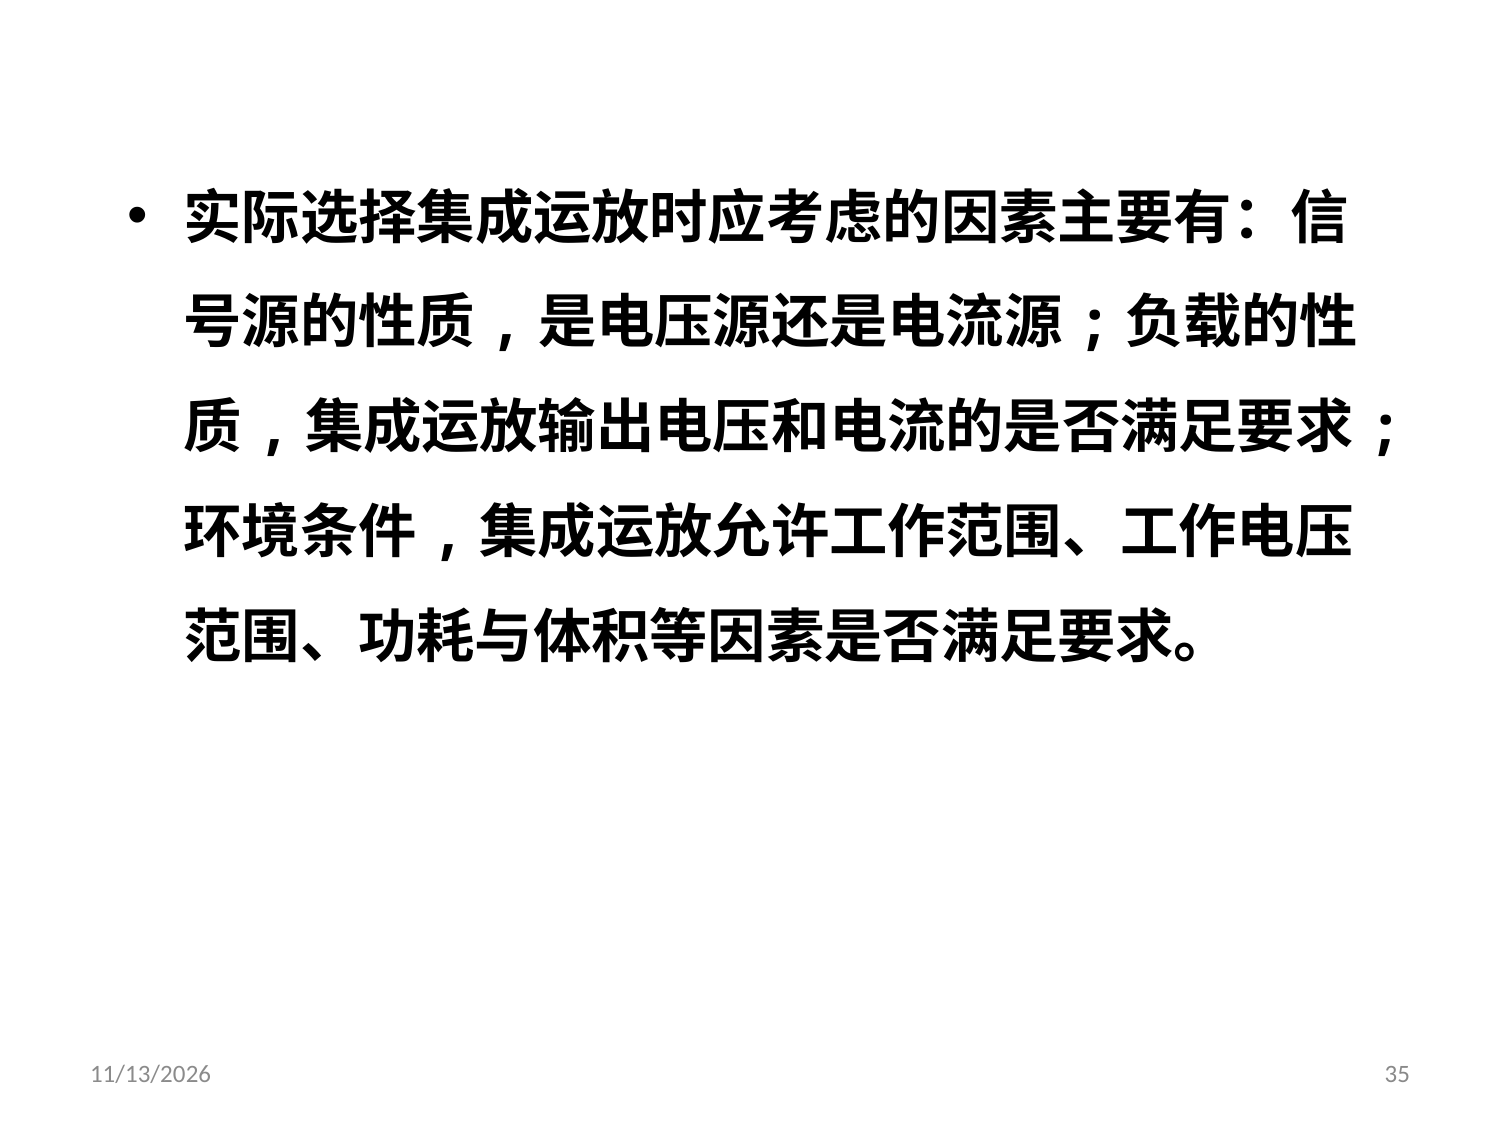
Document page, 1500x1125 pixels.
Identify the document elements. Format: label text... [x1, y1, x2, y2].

list 实际选择集成运放时应考虑的因素主要有：信号源的性质,是电压源还是电流源;负载的性质,集成运放输出电压和电流的是否满足要求;环境条件,集成运放允许工作范围、工作电压范围、功耗与体积等因素是否满足要求。 [112, 136, 1388, 1001]
slide_number 35 [1074, 1042, 1425, 1103]
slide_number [75, 1042, 425, 1103]
